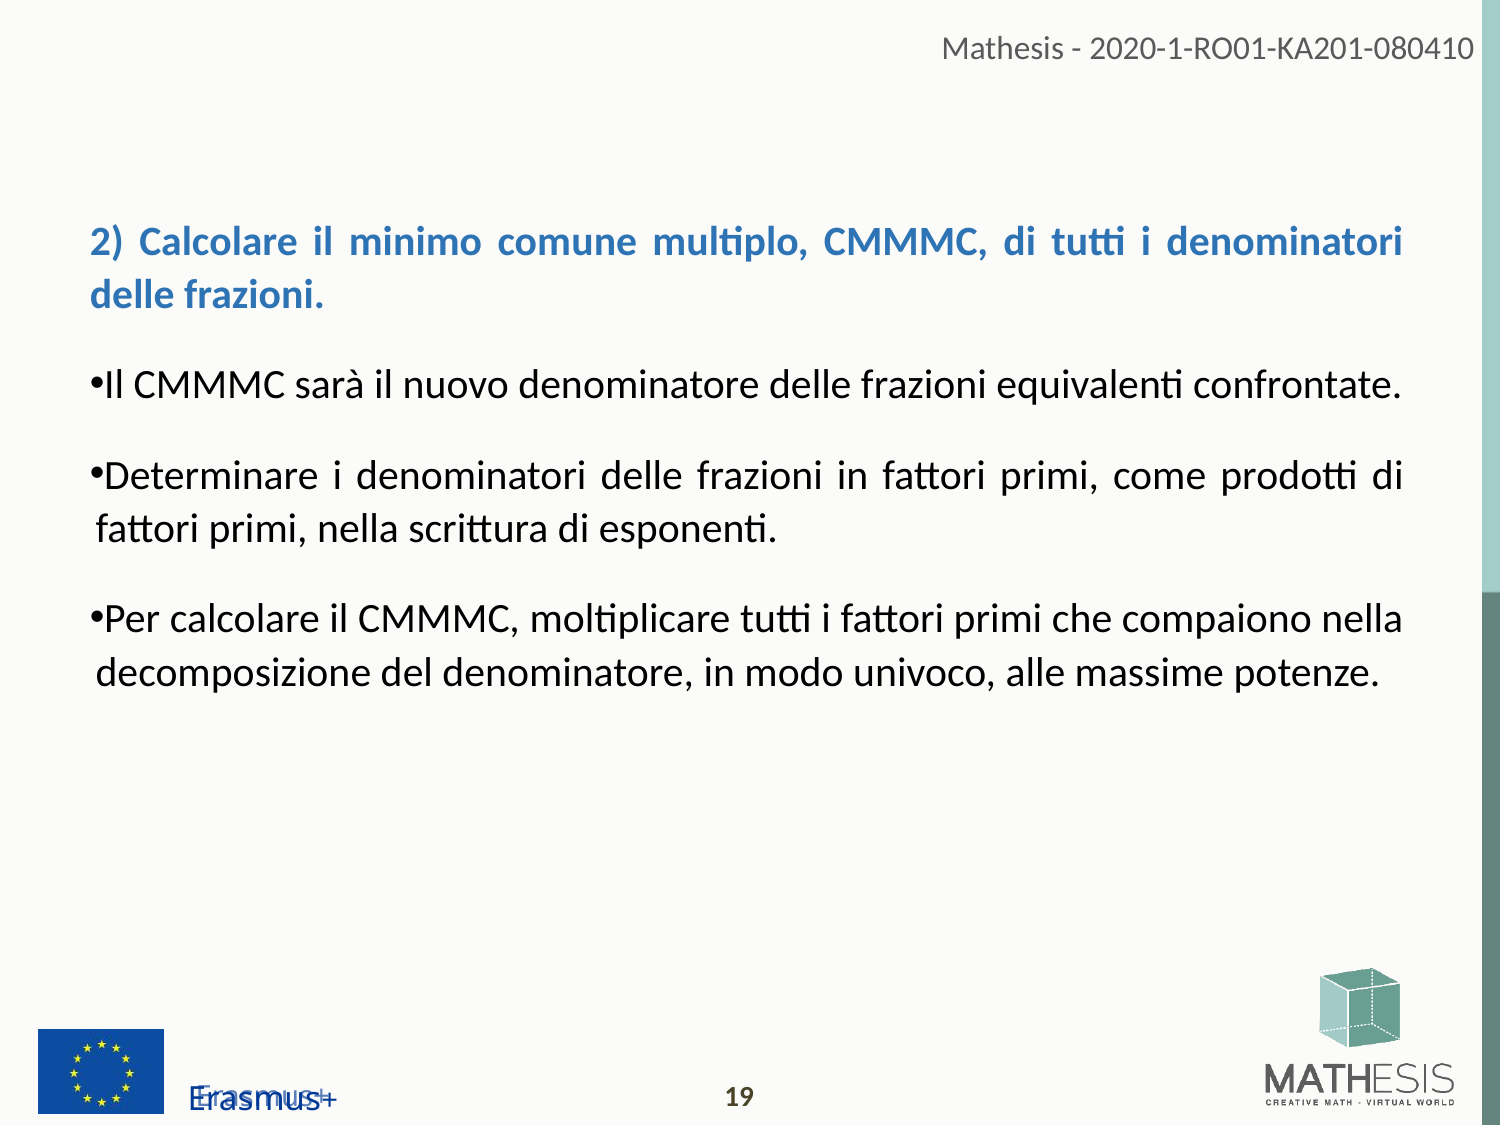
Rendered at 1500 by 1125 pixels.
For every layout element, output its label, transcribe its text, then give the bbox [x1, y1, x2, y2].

picture [38, 1029, 164, 1114]
list 2) Calcolare il minimo comune multiplo, CMMMC, di tutti i denominatori delle frazioni. Il CMMMC sarà il nuovo denominatore delle frazioni equivalenti confrontate. Determinare i denominatori delle frazioni in fattori primi, come prodotti di fattori primi, nella scrittura di esponenti. Per calcolare il CMMMC, moltiplicare tutti i fattori primi che compaiono nella decomposizione del denominatore, in modo univoco, alle massime potenze. [75, 202, 1425, 946]
